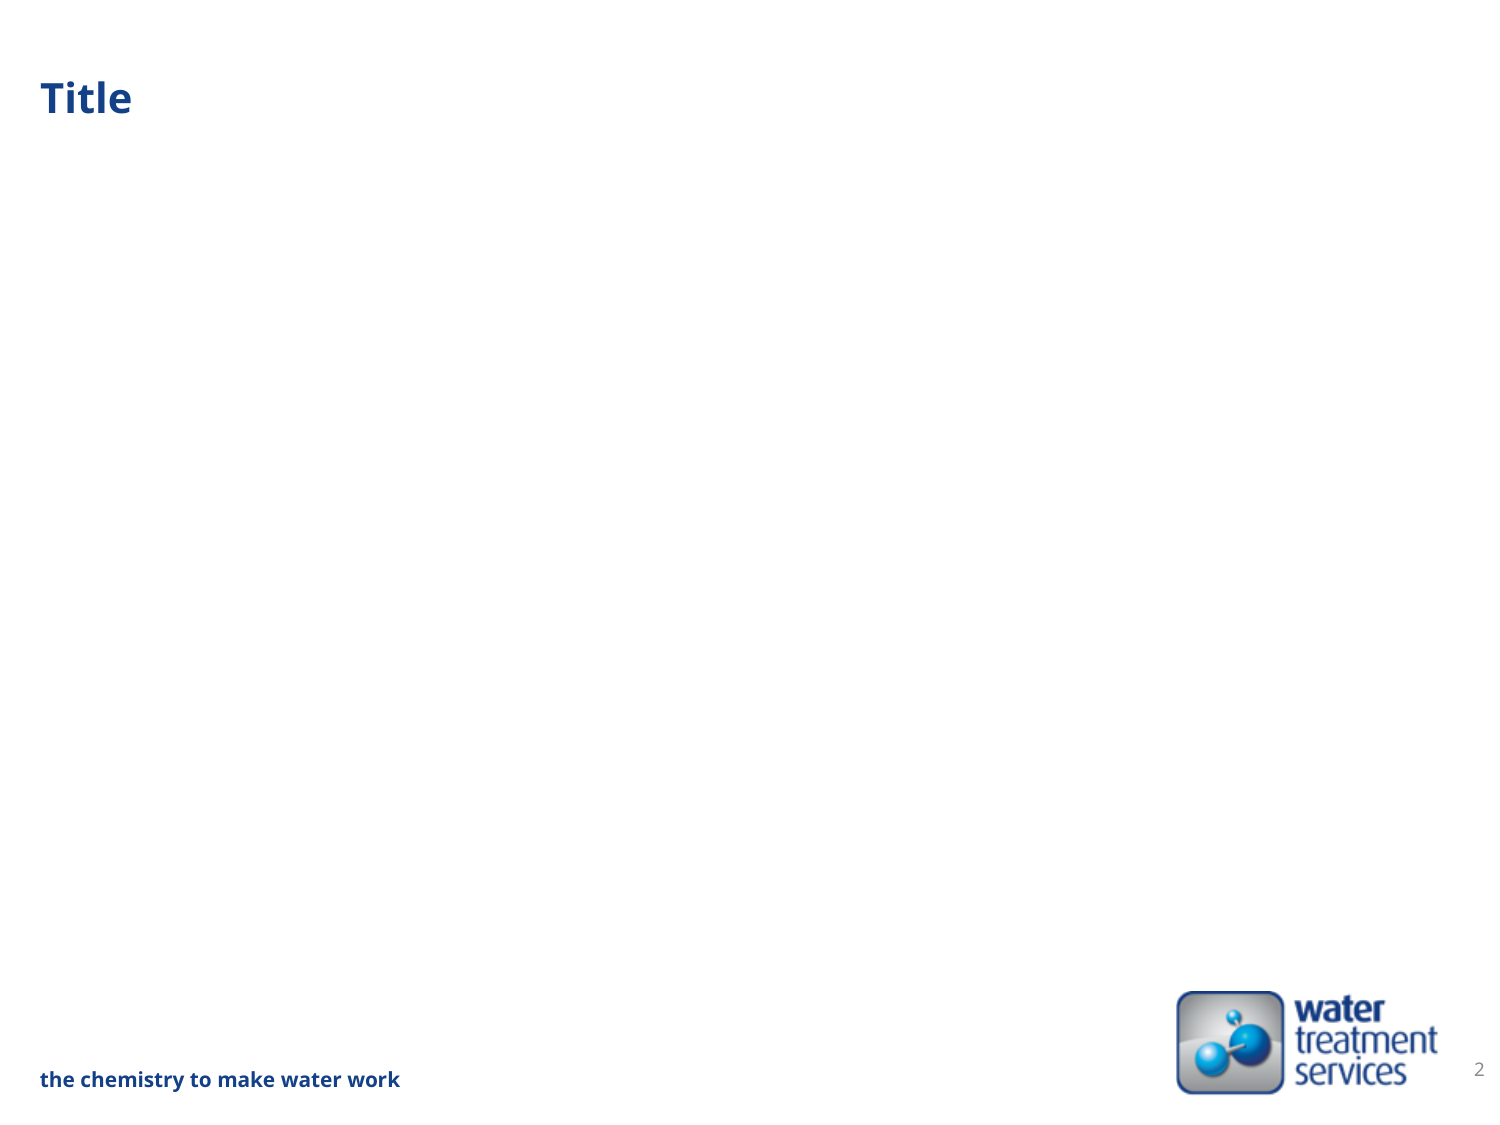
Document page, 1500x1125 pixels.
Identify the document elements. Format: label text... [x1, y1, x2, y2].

title Title [25, 21, 1319, 240]
slide_number 2 [1162, 1040, 1500, 1101]
picture [1176, 991, 1441, 1040]
